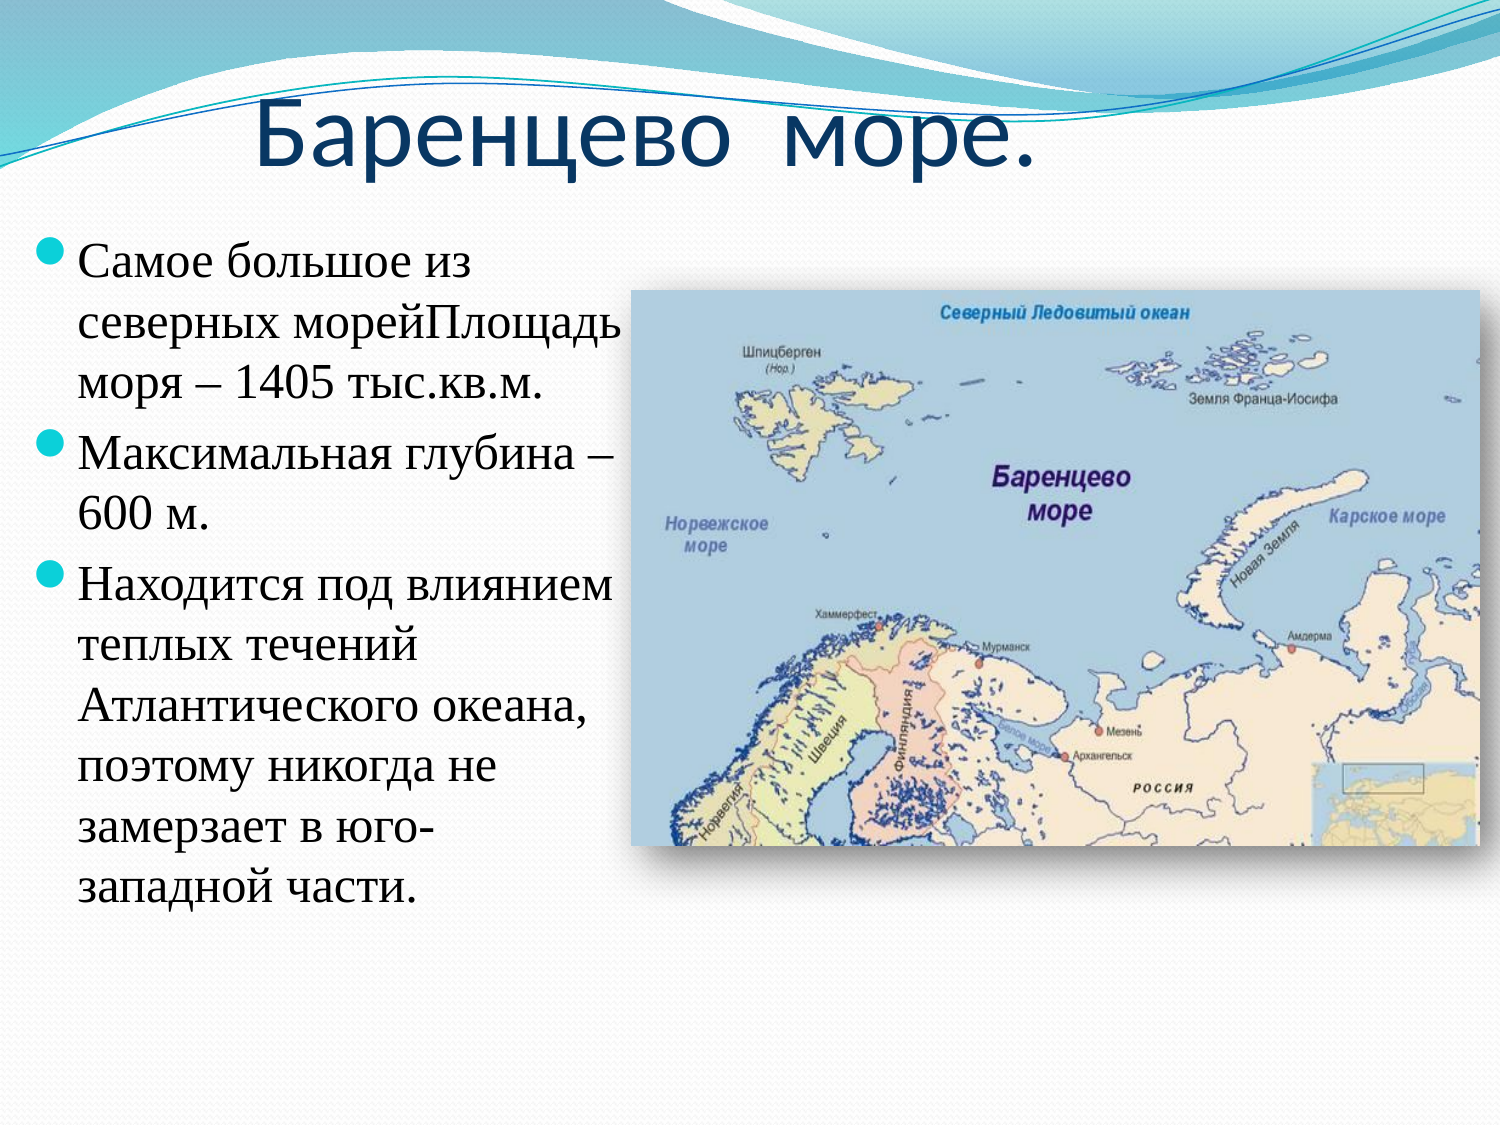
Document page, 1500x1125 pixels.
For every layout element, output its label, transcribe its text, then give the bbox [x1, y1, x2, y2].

list Самое большое из северных морейПлощадь моря – 1405 тыс.кв.м. Максимальная глубина – 600 м. Находится под влиянием теплых течений Атлантического океана, поэтому никогда не замерзает в юго-западной части. [17, 219, 639, 940]
title Баренцево море. [253, 0, 1236, 188]
picture [630, 290, 1480, 847]
